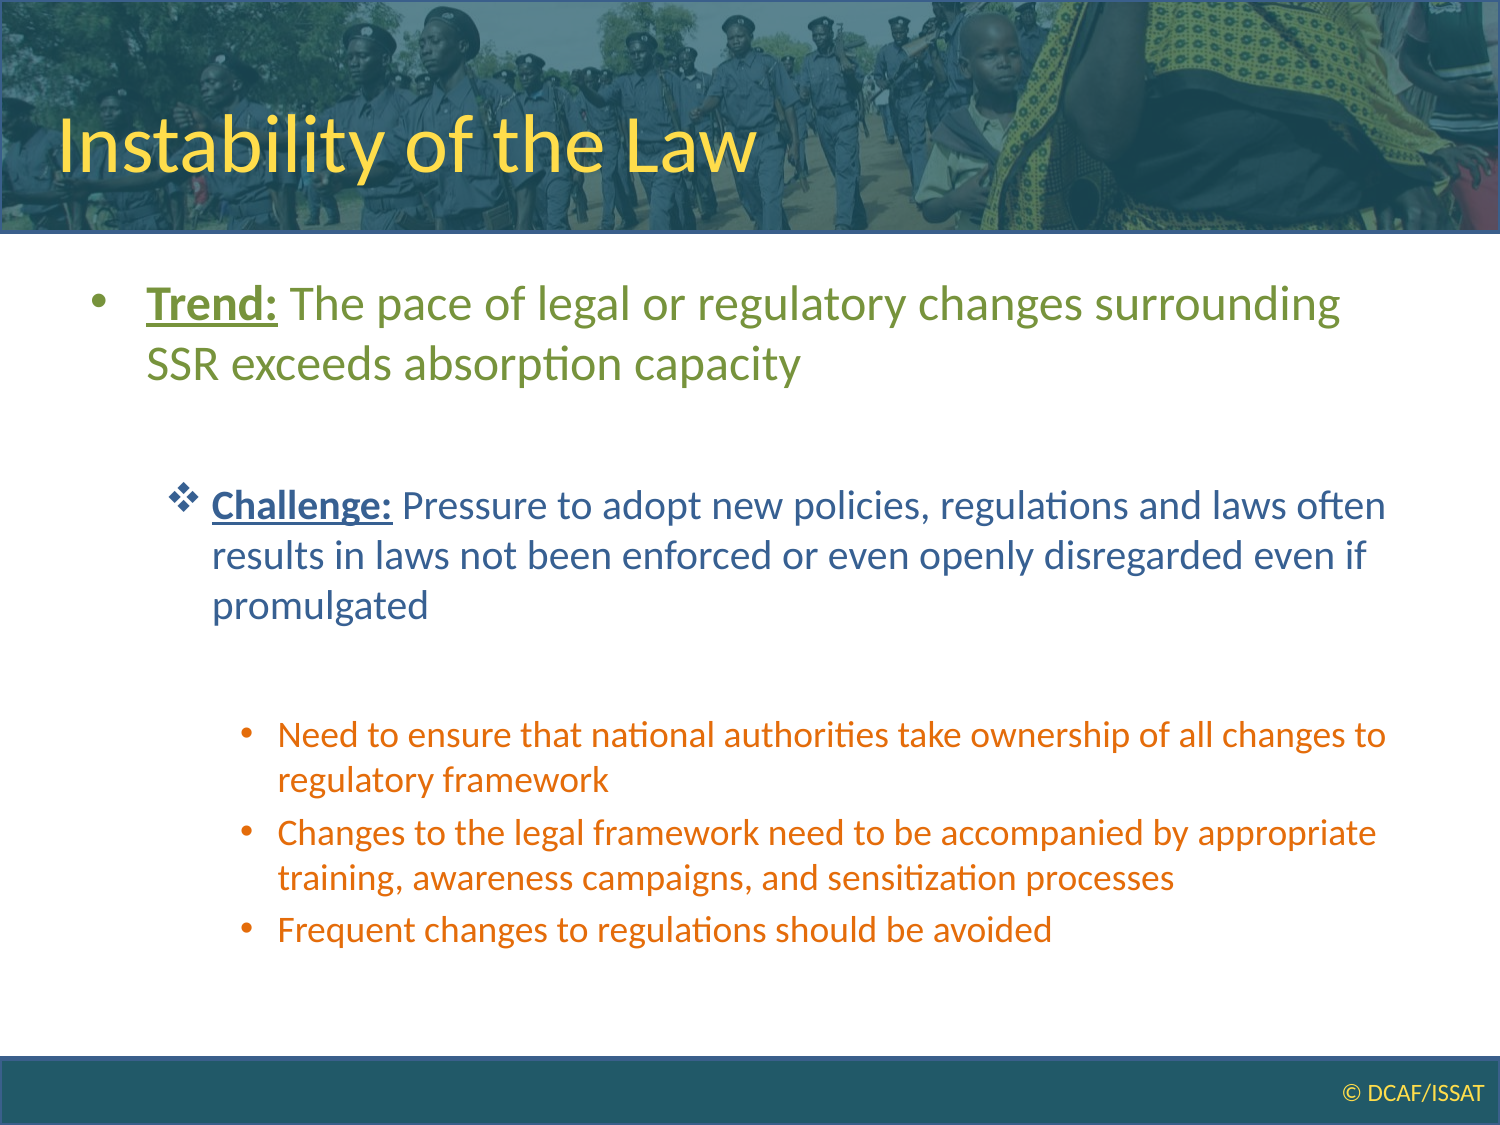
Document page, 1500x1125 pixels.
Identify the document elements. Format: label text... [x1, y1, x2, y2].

title Instability of the Law [41, 45, 1459, 233]
list Trend: The pace of legal or regulatory changes surrounding SSR exceeds absorption capacity Challenge: Pressure to adopt new policies, regulations and laws often results in laws not been enforced or even openly disregarded even if promulgated Need to ensure that national authorities take ownership of all changes to regulatory framework Changes to the legal framework need to be accompanied by appropriate training, awareness campaigns, and sensitization processes Frequent changes to regulations should be avoided [74, 262, 1426, 1071]
